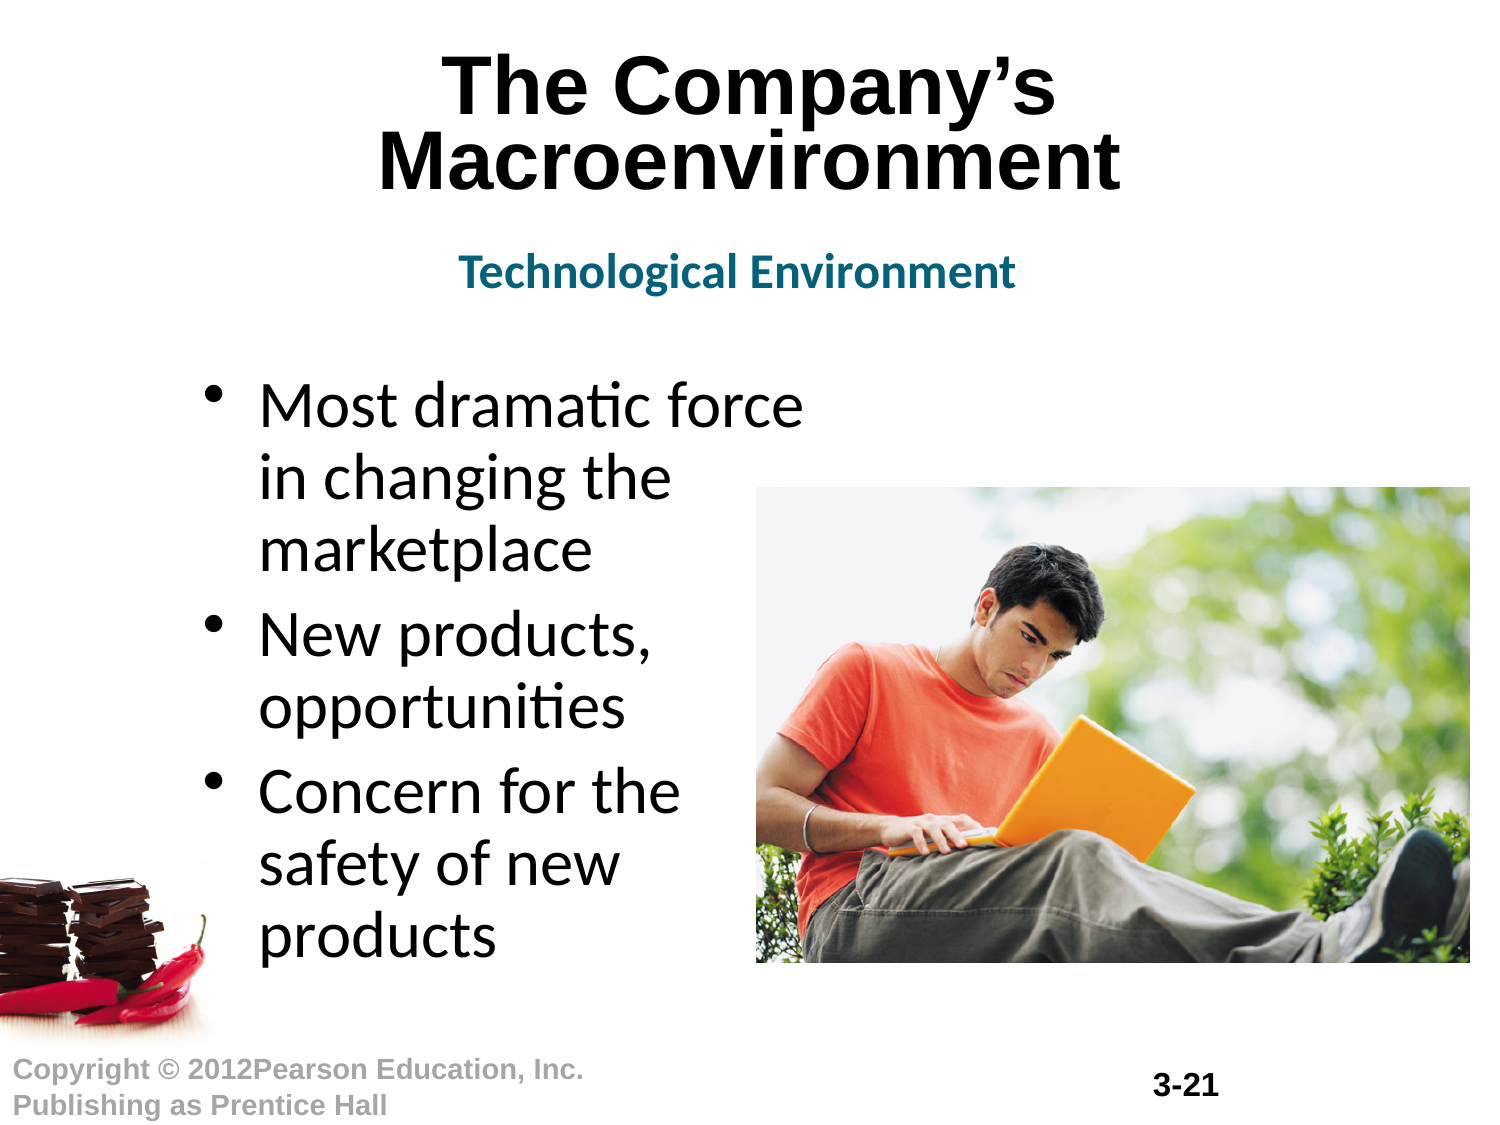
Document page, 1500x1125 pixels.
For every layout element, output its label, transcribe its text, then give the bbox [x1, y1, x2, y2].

picture [0, 862, 225, 1050]
list Technological Environment [149, 237, 1326, 301]
title The Company’s Macroenvironment [112, 37, 1388, 226]
list Most dramatic force in changing the marketplace New products, opportunities Concern for the safety of new products [187, 362, 863, 1001]
picture [755, 487, 1470, 963]
